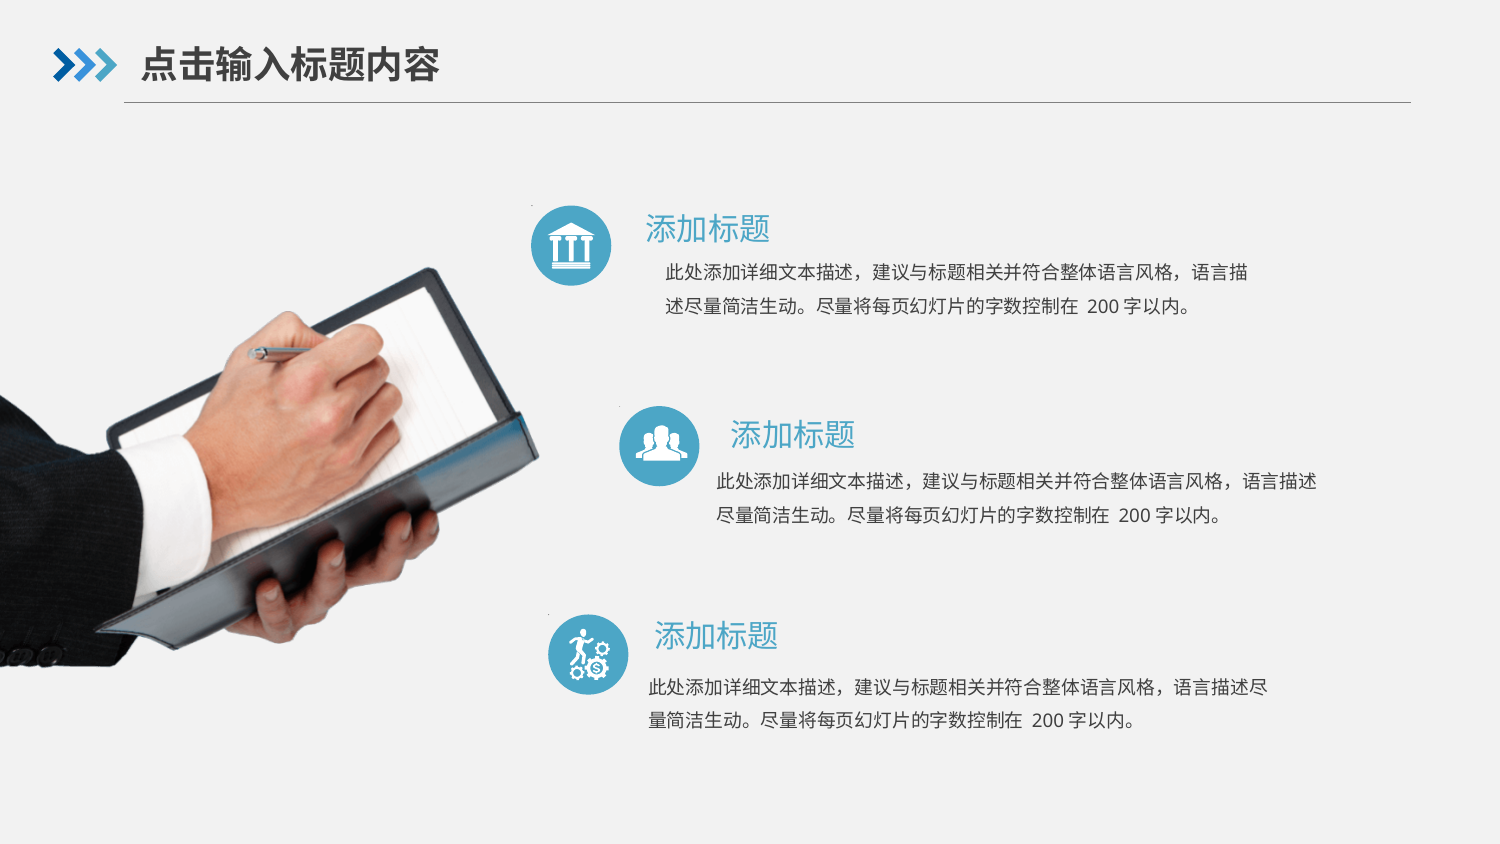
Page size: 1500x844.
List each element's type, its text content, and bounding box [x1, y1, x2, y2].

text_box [548, 614, 629, 695]
picture [0, 266, 544, 669]
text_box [630, 202, 1250, 350]
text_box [52, 47, 118, 82]
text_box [531, 205, 612, 286]
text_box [639, 609, 1268, 765]
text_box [619, 406, 700, 487]
text_box 点击输入标题内容 [140, 32, 491, 95]
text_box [716, 407, 1320, 559]
